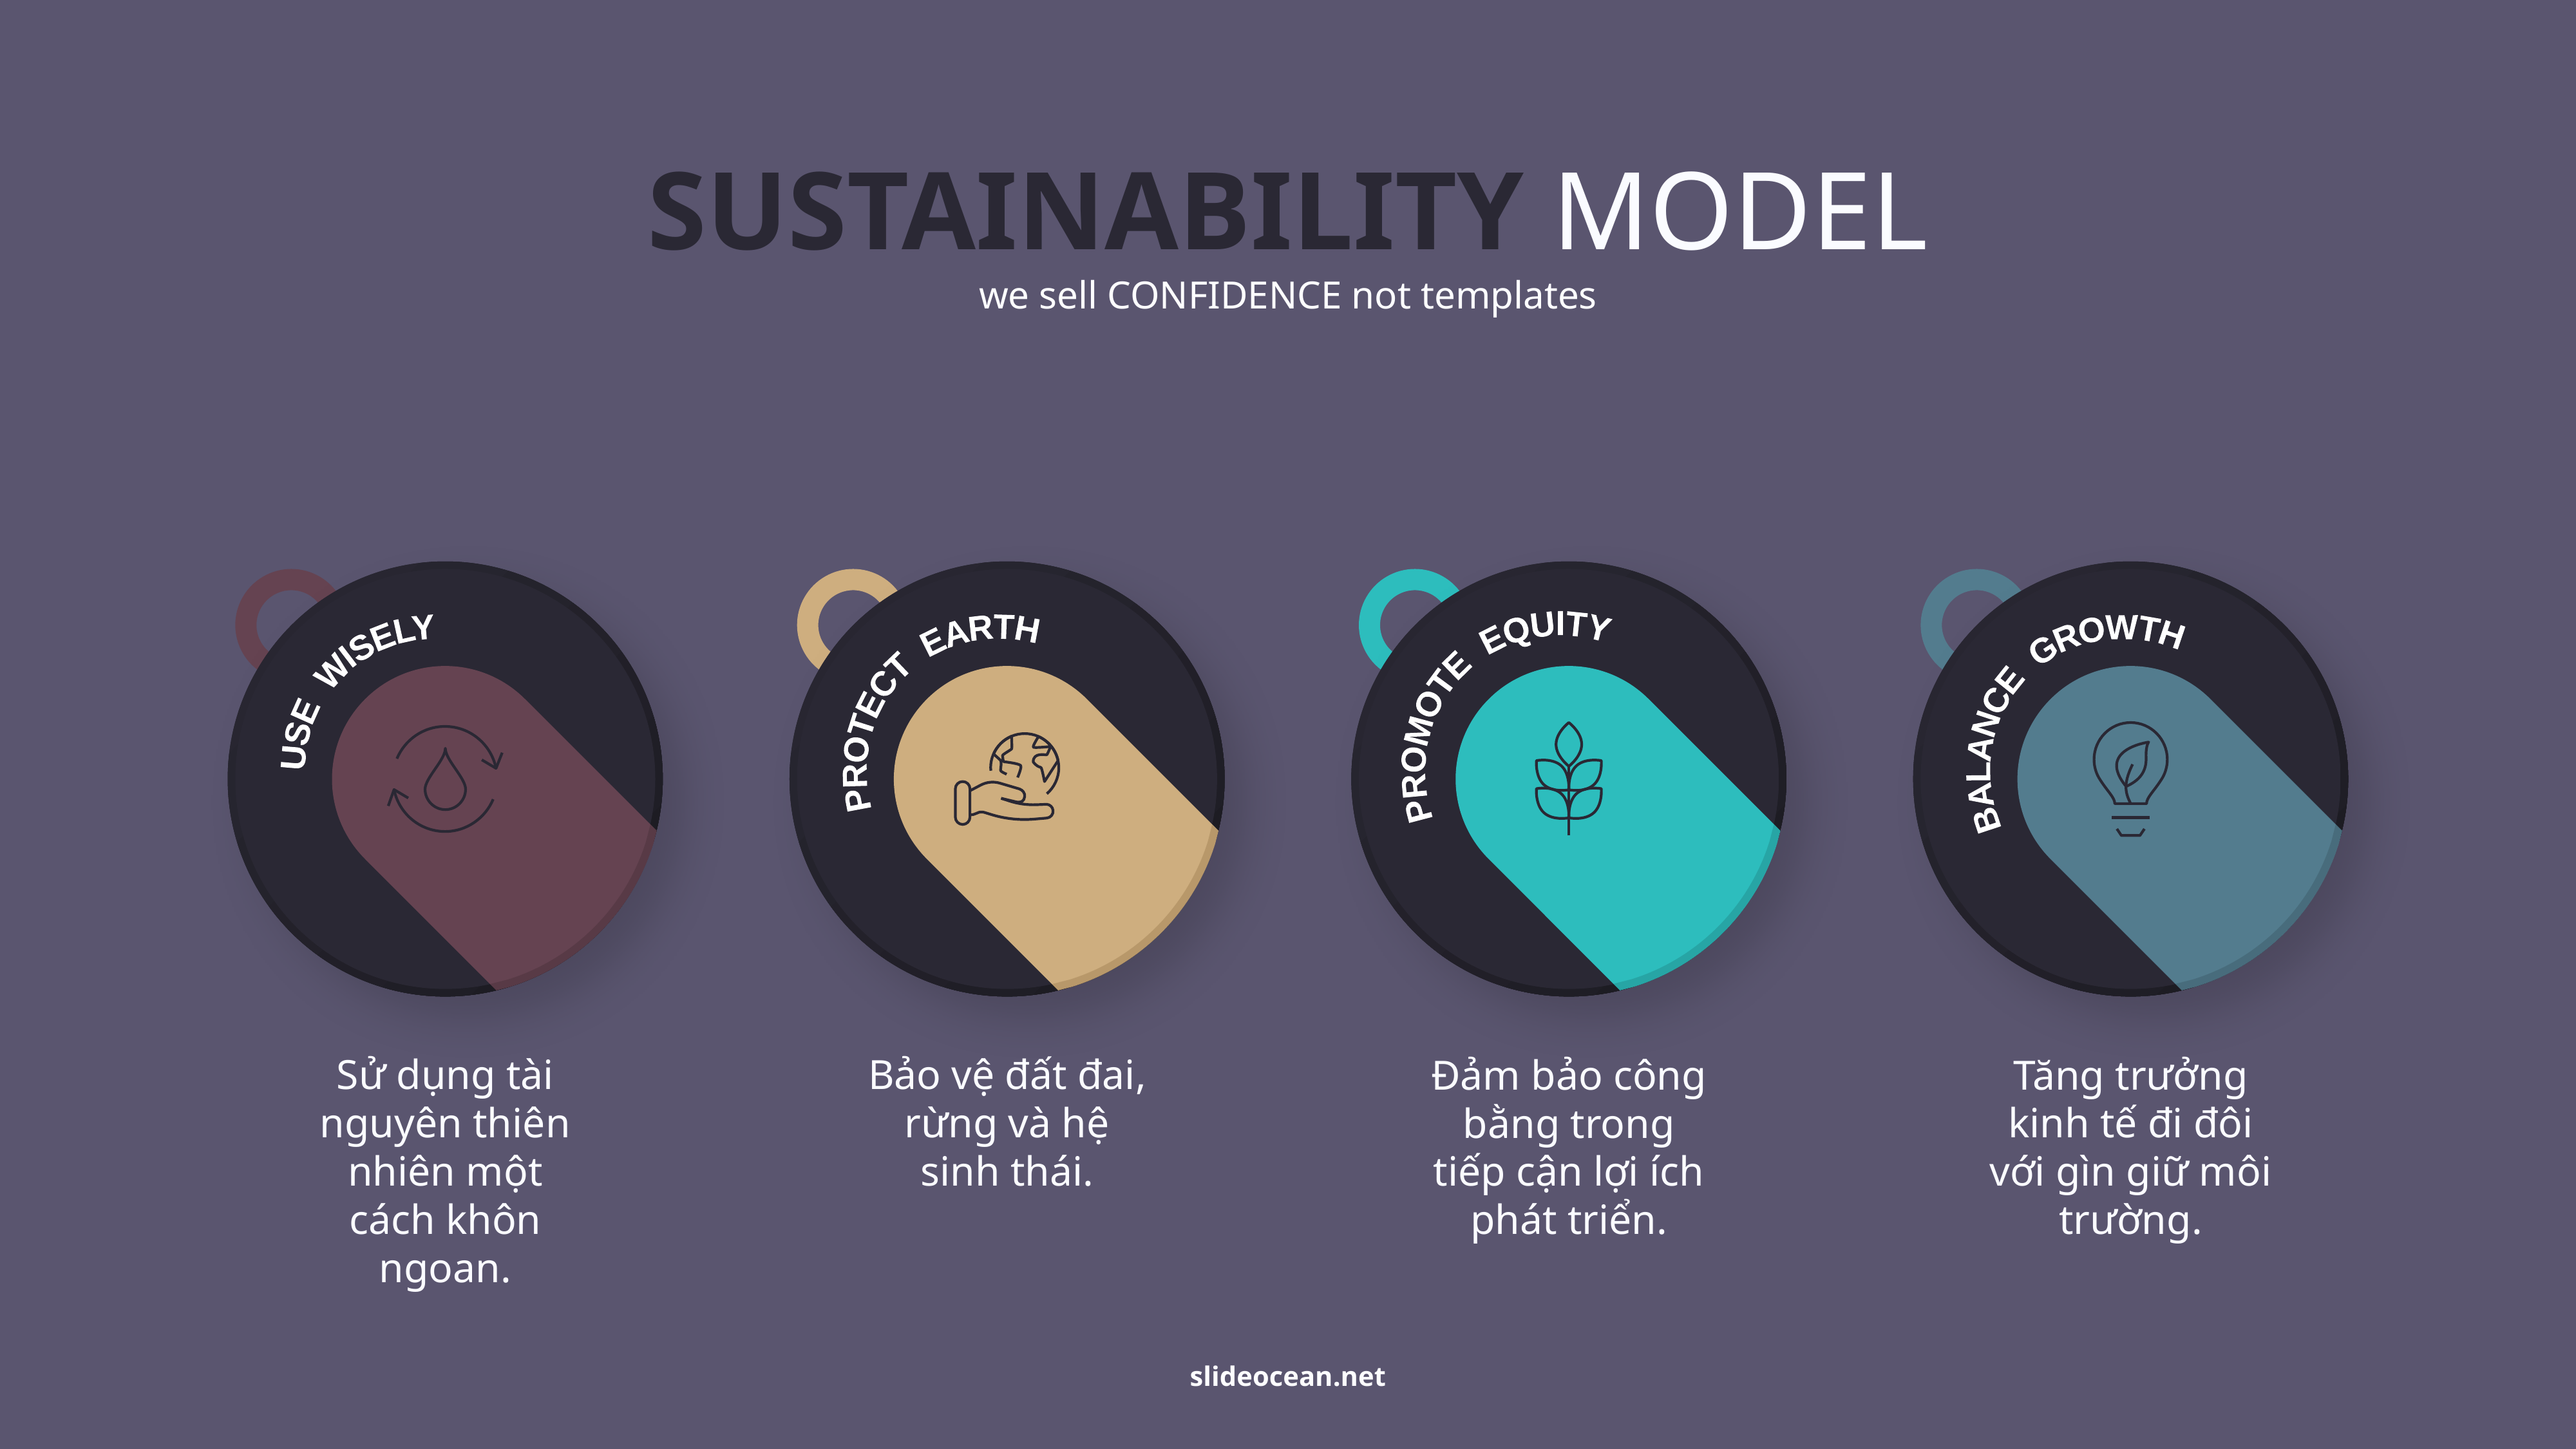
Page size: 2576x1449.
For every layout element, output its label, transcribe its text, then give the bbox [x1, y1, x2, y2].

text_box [1913, 561, 2349, 997]
text_box we sell CONFIDENCE not templates [969, 266, 1607, 321]
text_box Đảm bảo công bằng trong tiếp cận lợi ích phát triển. [1414, 1045, 1724, 1247]
text_box Bảo vệ đất đai, rừng và hệ sinh thái. [852, 1045, 1162, 1199]
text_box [1455, 665, 1781, 991]
text_box SUSTAINABILITY MODEL [638, 137, 1938, 276]
text_box Tăng trưởng kinh tế đi đôi với gìn giữ môi trường. [1976, 1045, 2286, 1247]
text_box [227, 561, 663, 997]
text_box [2017, 665, 2343, 991]
text_box slideocean.net [1180, 1354, 1396, 1397]
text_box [1350, 561, 1787, 997]
text_box Sử dụng tài nguyên thiên nhiên một cách khôn ngoan. [290, 1045, 600, 1296]
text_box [331, 665, 658, 991]
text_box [789, 561, 1226, 997]
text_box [893, 665, 1219, 991]
